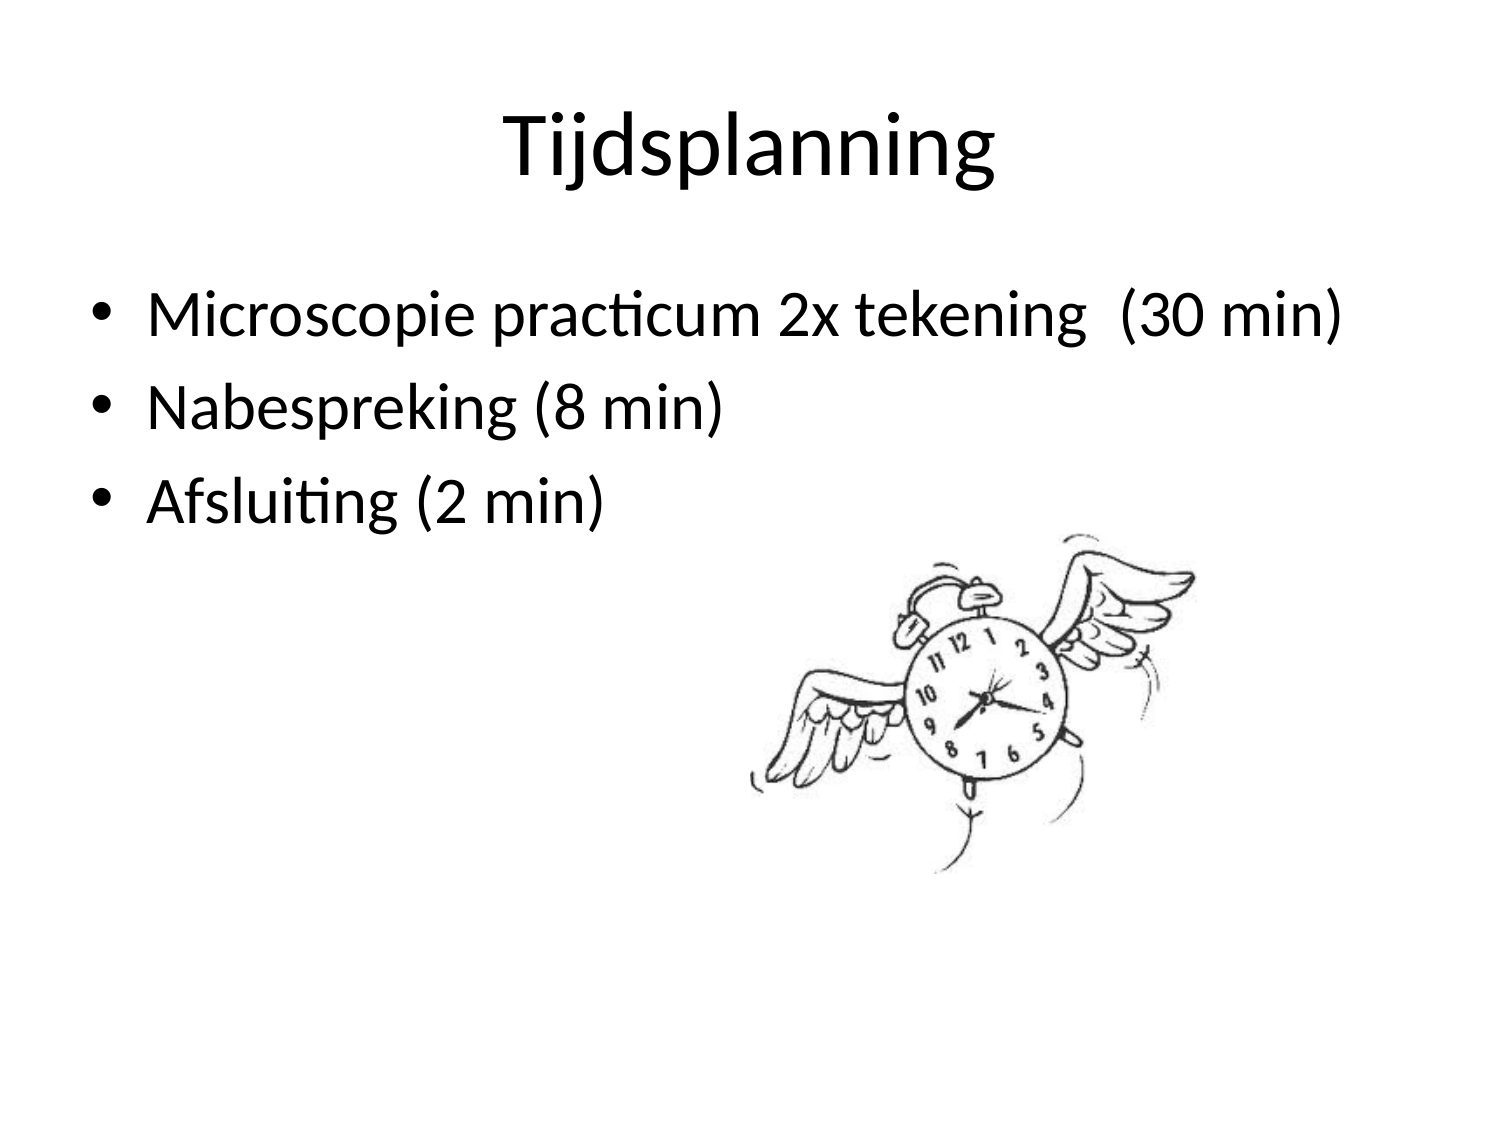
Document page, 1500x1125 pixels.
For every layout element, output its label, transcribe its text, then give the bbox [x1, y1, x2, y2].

title Tijdsplanning [75, 45, 1425, 233]
picture [749, 533, 1197, 874]
list Microscopie practicum 2x tekening (30 min) Nabespreking (8 min) Afsluiting (2 min) [75, 262, 1425, 1051]
